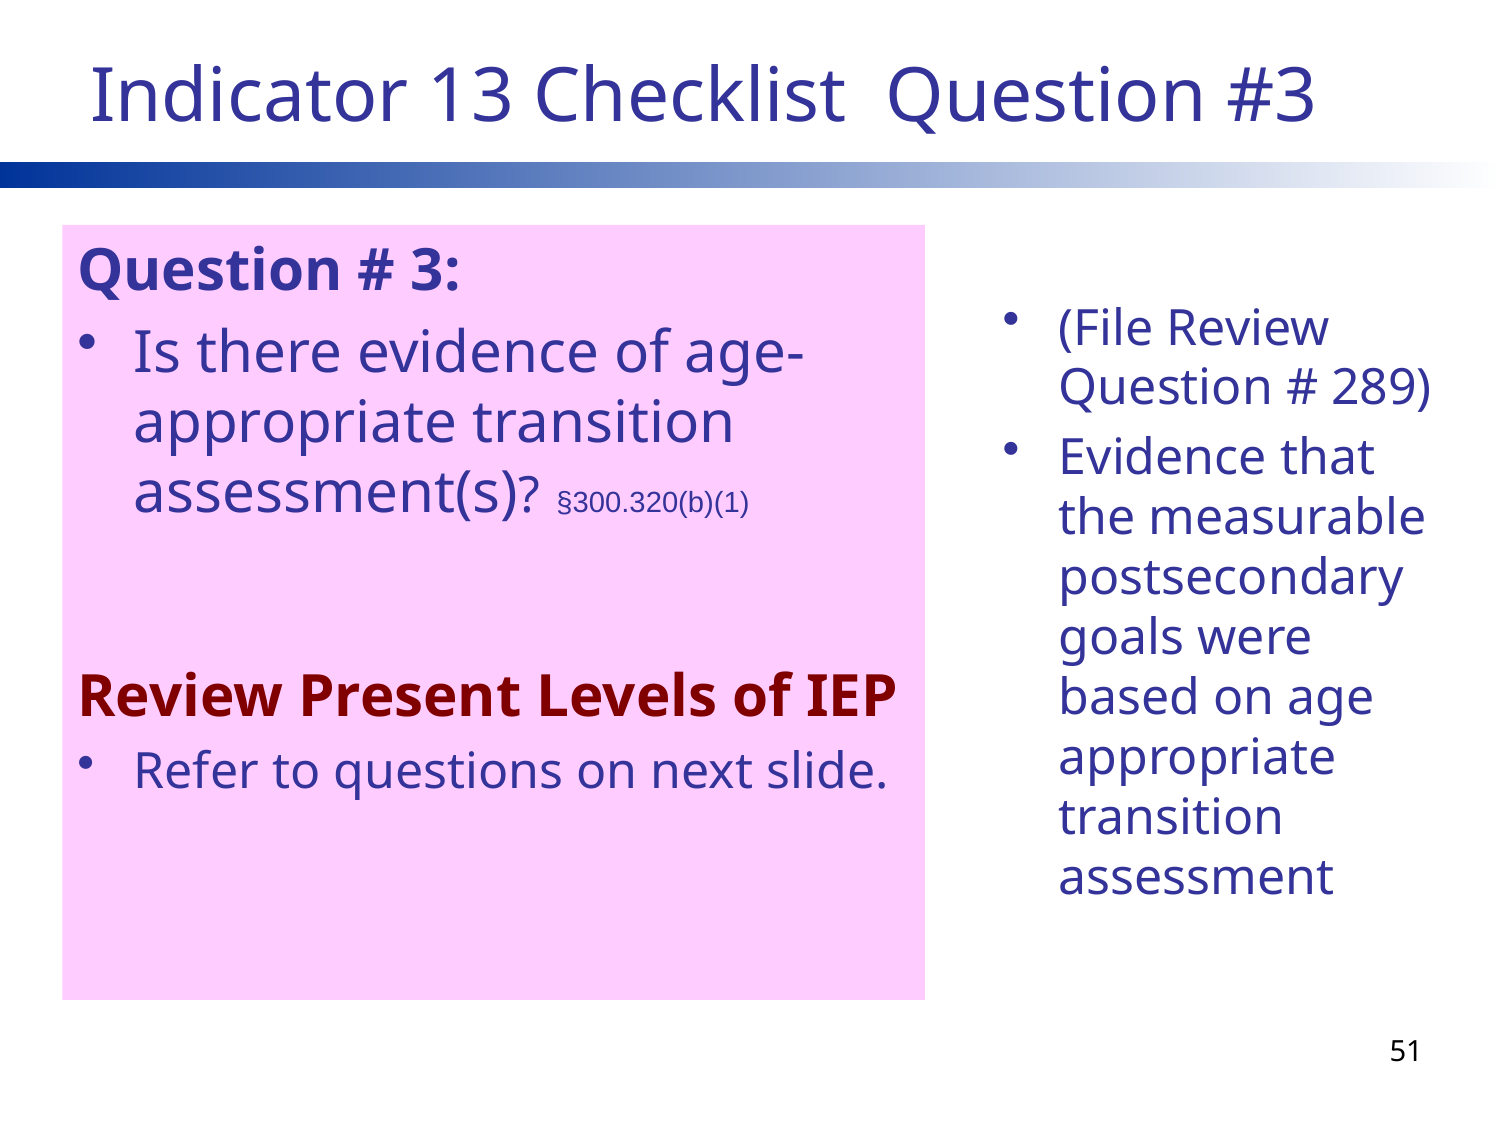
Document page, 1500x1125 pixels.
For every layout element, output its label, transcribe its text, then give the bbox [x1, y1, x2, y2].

list (File Review Question # 289) Evidence that the measurable postsecondary goals were based on age appropriate transition assessment [987, 287, 1461, 1005]
title Indicator 13 Checklist Question #3 [75, 45, 1425, 138]
text_box 51 [1374, 1025, 1460, 1080]
list Question # 3: Is there evidence of age-appropriate transition assessment(s)? §300.320(b)(1) Review Present Levels of IEP Refer to questions on next slide. [62, 224, 925, 1000]
